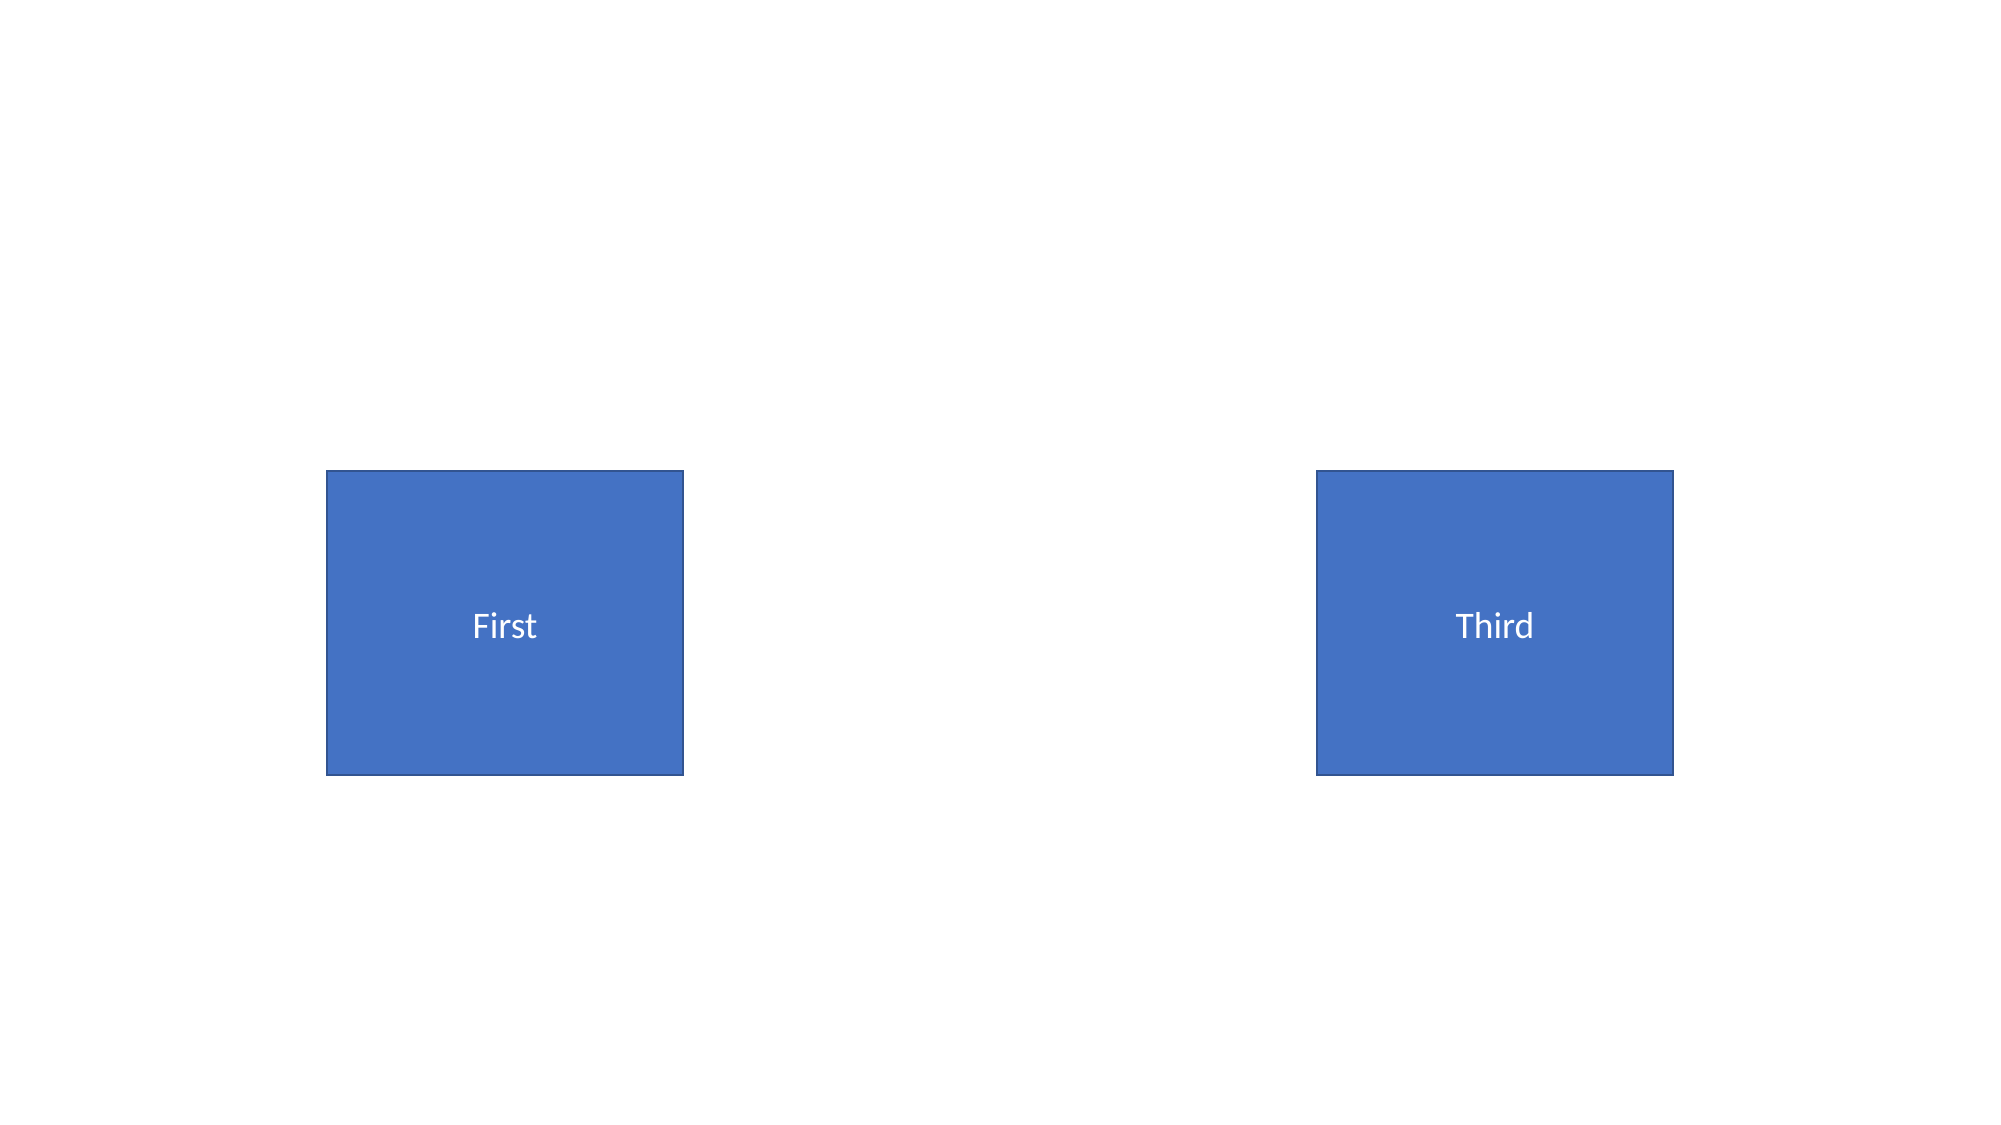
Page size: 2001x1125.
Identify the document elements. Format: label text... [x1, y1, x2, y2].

text_box Third [1316, 470, 1674, 776]
text_box First [326, 470, 684, 776]
